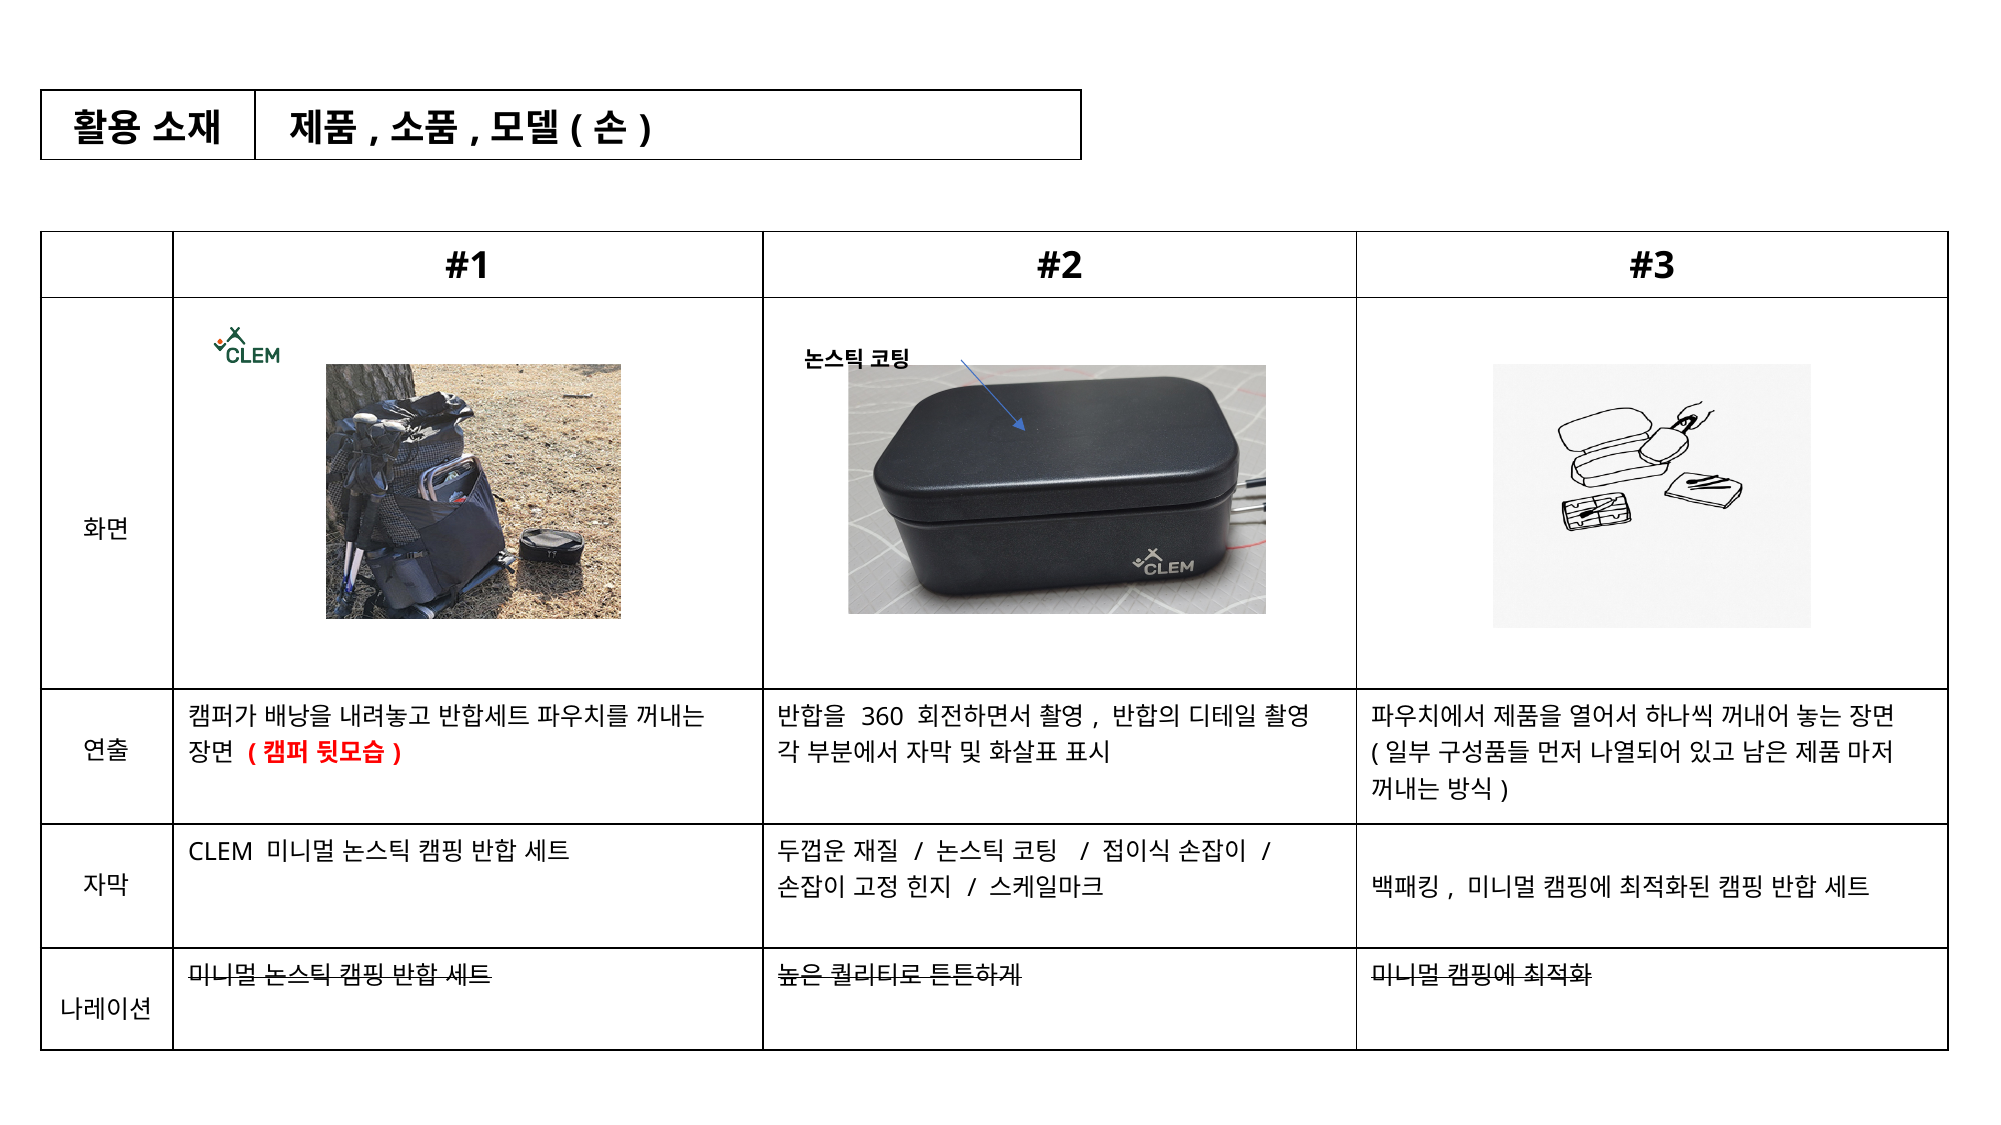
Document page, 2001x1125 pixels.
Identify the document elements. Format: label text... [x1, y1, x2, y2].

table_header [42, 232, 172, 297]
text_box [960, 359, 1026, 431]
table_cell 미니멀 캠핑에 최적화 [1357, 949, 1947, 1049]
table_cell [764, 298, 1356, 688]
table_cell CLEM 미니멀 논스틱 캠핑 반합 세트 [174, 825, 762, 947]
table_cell 백패킹, 미니멀 캠핑에 최적화된 캠핑 반합 세트 [1357, 825, 1947, 947]
table_header #1 [174, 232, 762, 297]
table_cell 캠퍼가 배낭을 내려놓고 반합세트 파우치를 꺼내는 장면 (캠퍼 뒷모습) [174, 690, 762, 823]
table_cell 연출 [42, 690, 172, 823]
table_cell 파우치에서 제품을 열어서 하나씩 꺼내어 놓는 장면 (일부 구성품들 먼저 나열되어 있고 남은 제품 마저 꺼내는 방식) [1357, 690, 1947, 823]
table_header #2 [764, 232, 1356, 297]
picture [188, 288, 305, 404]
table_cell 자막 [42, 825, 172, 947]
picture [848, 364, 1266, 614]
table_header 활용 소재 [42, 91, 254, 159]
picture [1493, 364, 1811, 628]
table_header 제품,소품,모델(손) [256, 91, 1080, 159]
text_box 논스틱 코팅 [789, 338, 926, 380]
picture [326, 364, 621, 619]
table_cell [1357, 298, 1947, 688]
table_cell 높은 퀄리티로 튼튼하게 [764, 949, 1356, 1049]
table_cell 미니멀 논스틱 캠핑 반합 세트 [174, 949, 762, 1049]
table_cell 나레이션 [42, 949, 172, 1049]
table_cell [174, 298, 762, 688]
table_cell 반합을 360 회전하면서 촬영, 반합의 디테일 촬영 각 부분에서 자막 및 화살표 표시 [764, 690, 1356, 823]
table_header #3 [1357, 232, 1947, 297]
table_cell 화면 [42, 298, 172, 688]
table_cell 두껍운 재질 / 논스틱 코팅 / 접이식 손잡이 / 손잡이 고정 힌지 / 스케일마크 [764, 825, 1356, 947]
